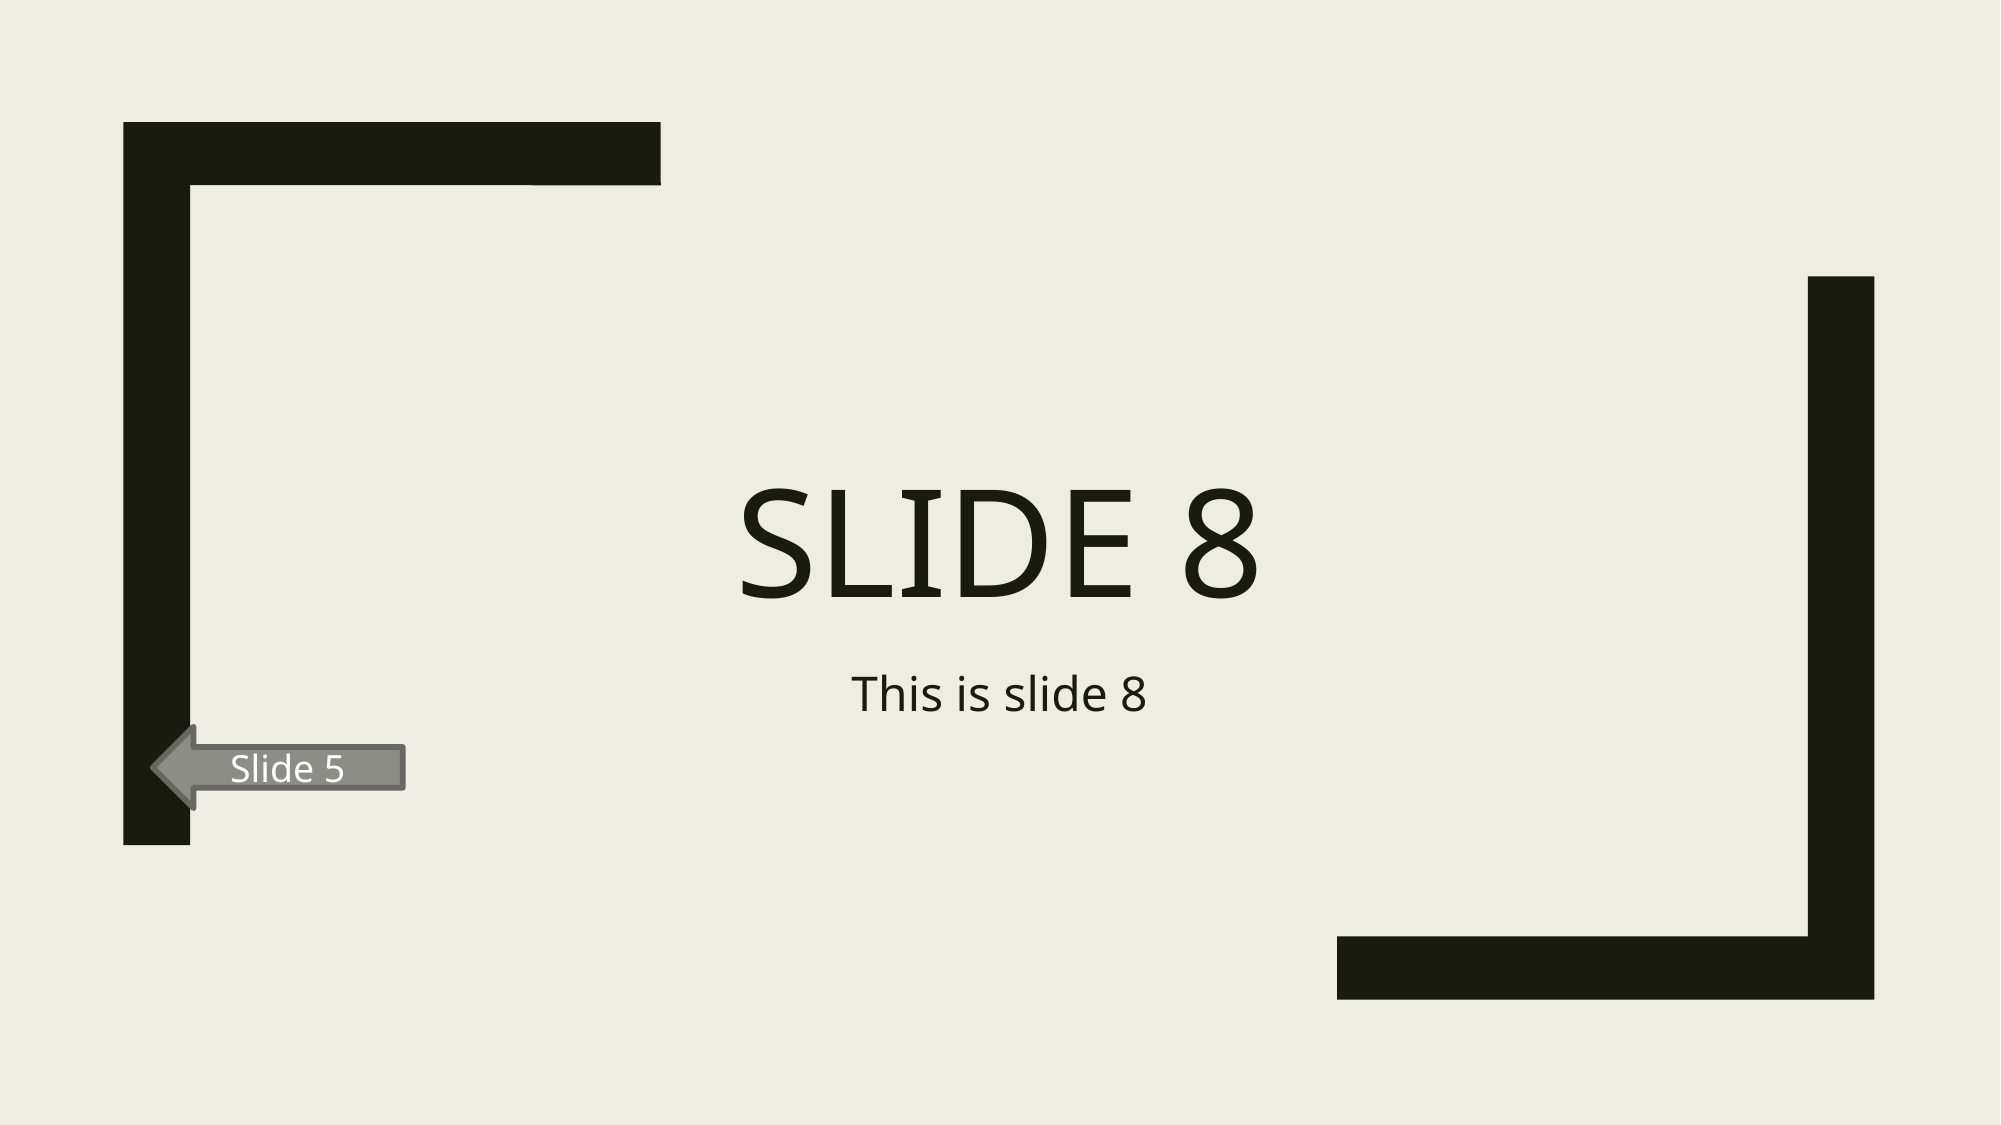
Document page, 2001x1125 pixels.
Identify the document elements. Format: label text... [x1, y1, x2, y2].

title Slide 8 [314, 293, 1686, 638]
subtitle This is slide 8 [439, 649, 1561, 828]
text_box Slide 5 [149, 723, 406, 811]
